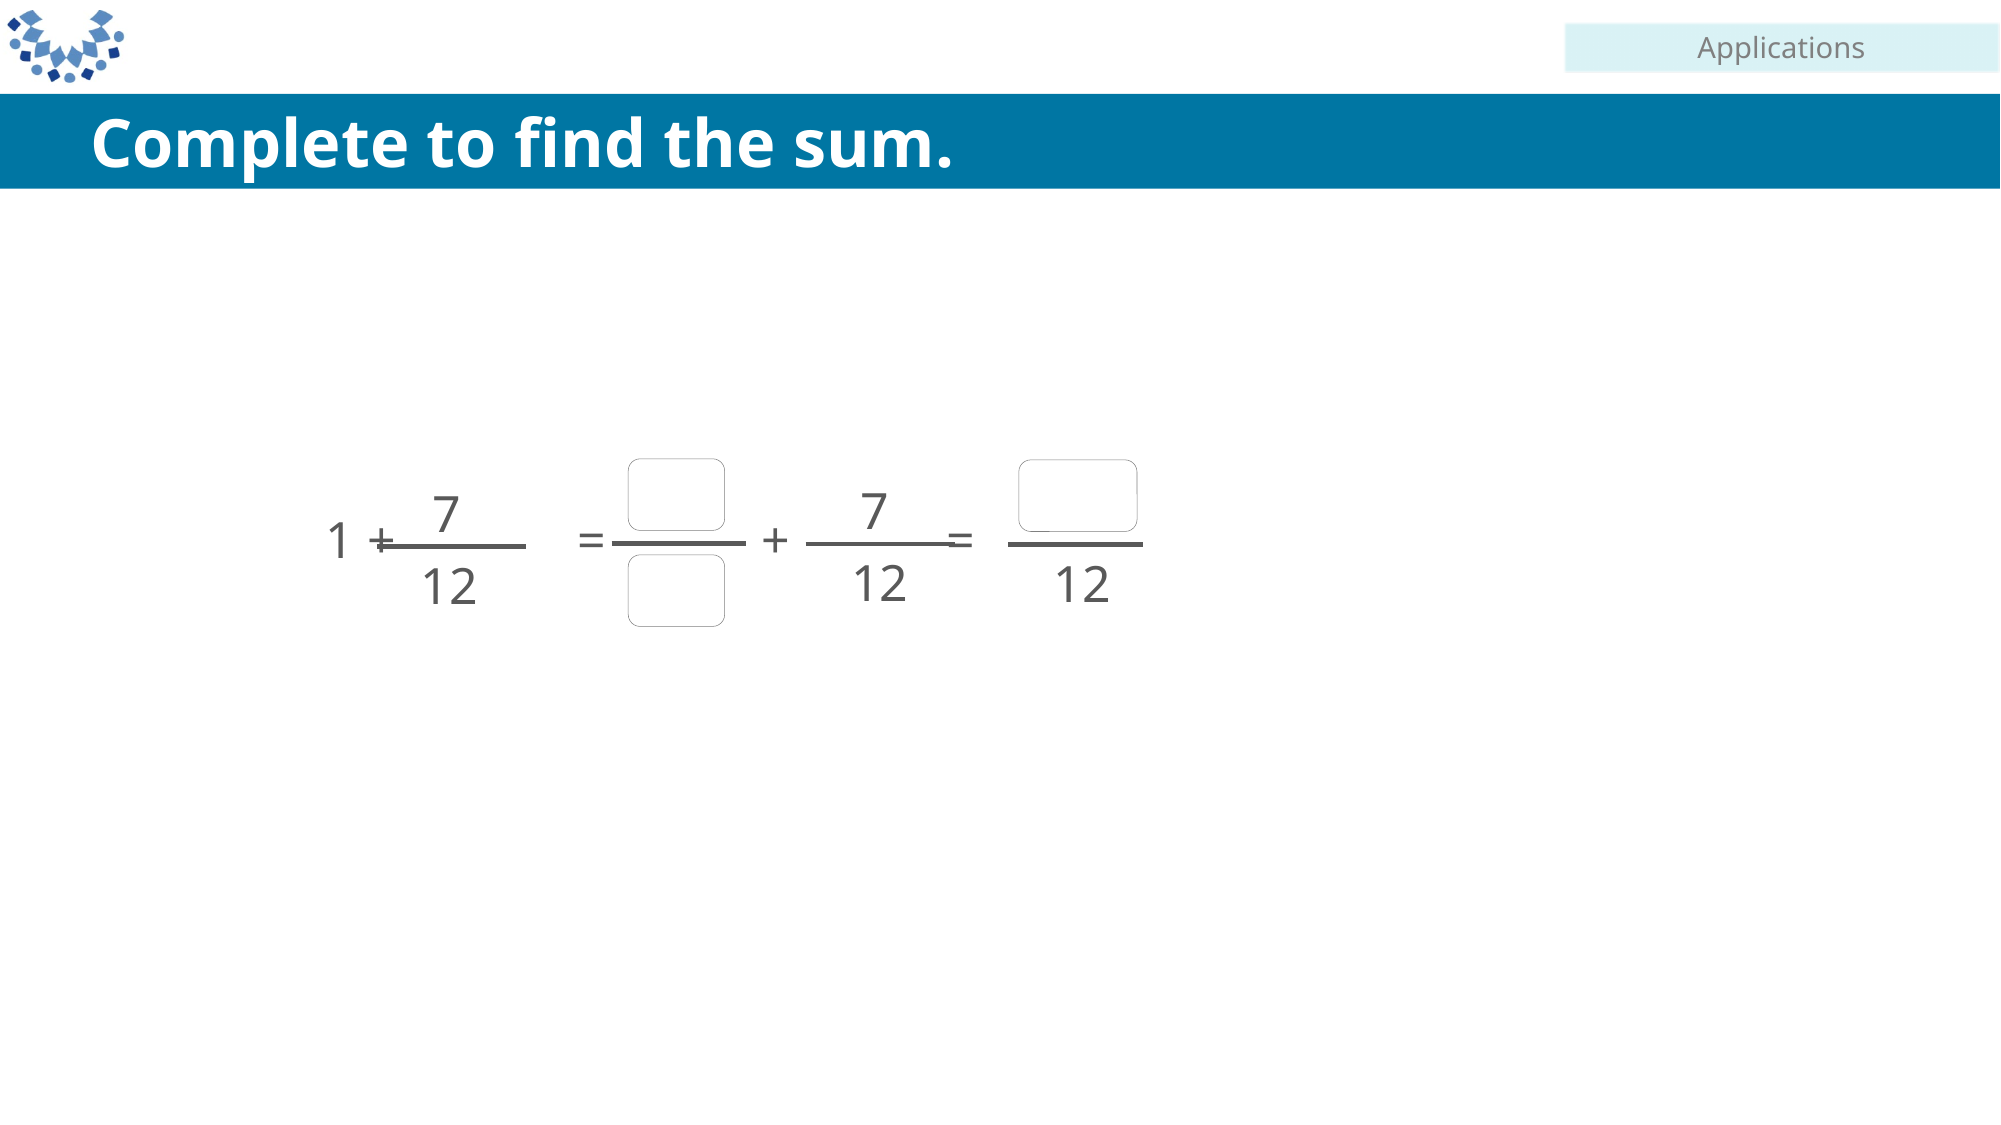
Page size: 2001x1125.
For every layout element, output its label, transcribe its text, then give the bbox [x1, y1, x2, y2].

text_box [272, 458, 1144, 627]
text_box Applications [1566, 25, 1998, 70]
text_box Complete to find the sum. [0, 93, 2000, 189]
picture [0, 10, 129, 87]
